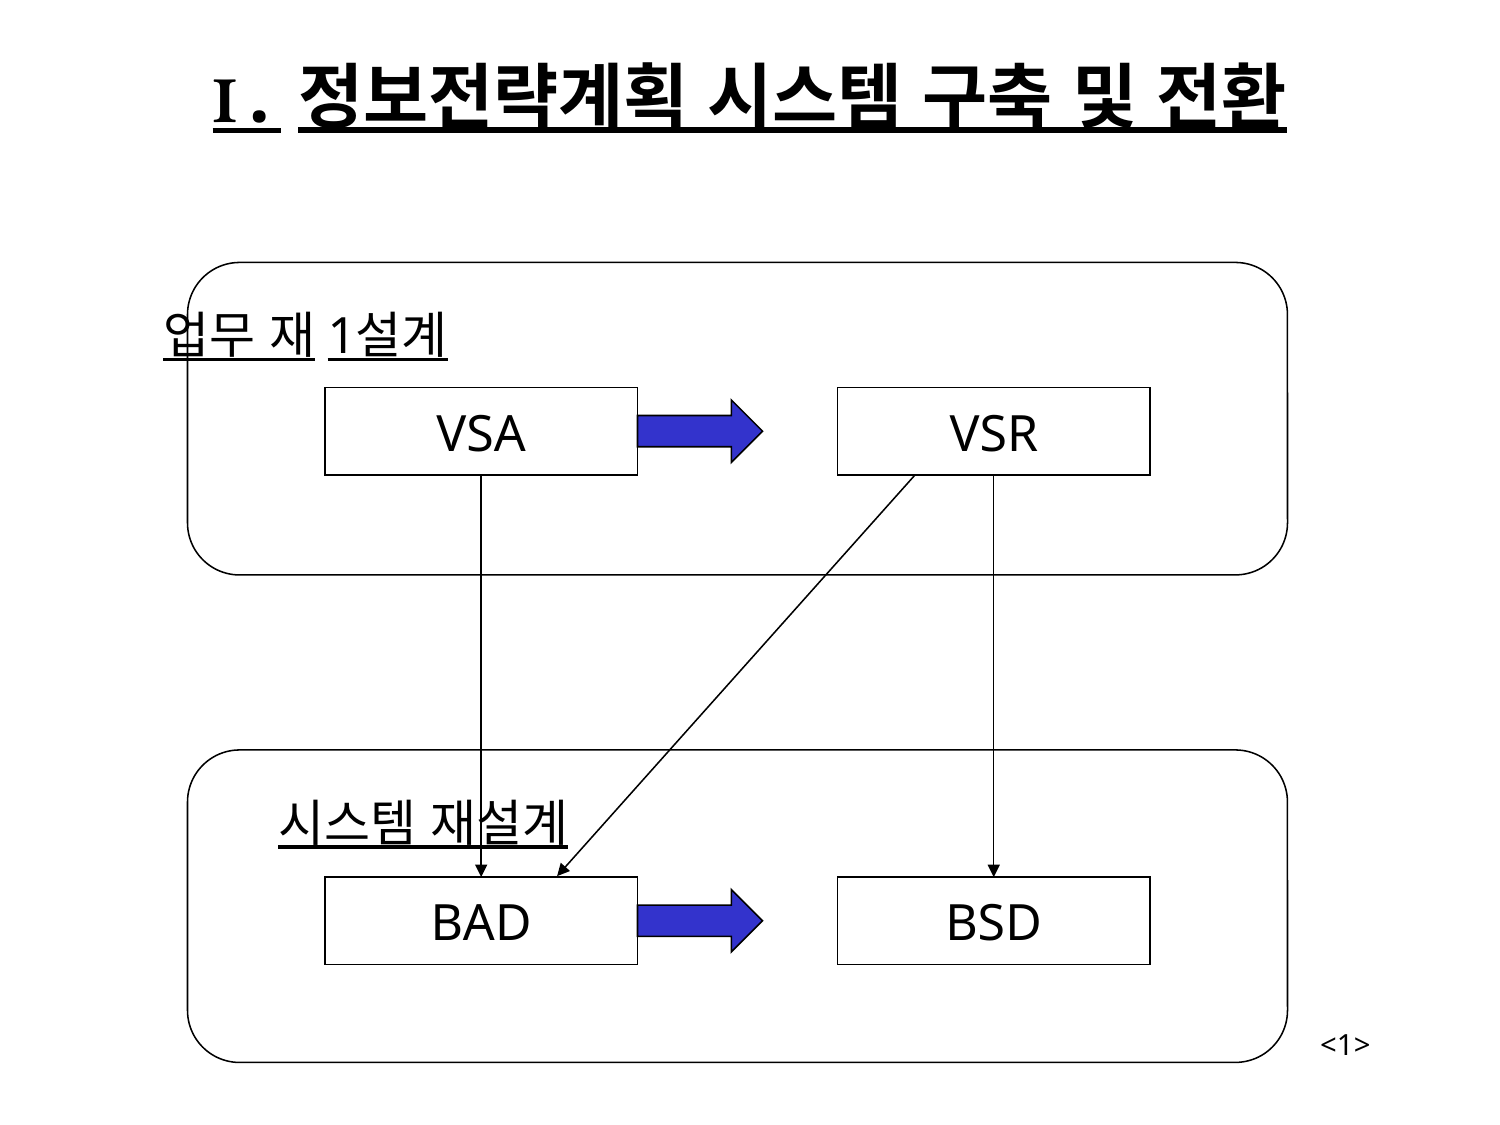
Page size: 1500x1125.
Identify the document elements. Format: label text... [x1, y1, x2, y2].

slide_number <1> [1072, 1018, 1386, 1094]
text_box 업무 재1설계 [148, 296, 680, 380]
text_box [187, 749, 1288, 1063]
title Ⅰ.정보전략계획 시스템 구축 및 전환 [112, 0, 1388, 188]
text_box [535, 496, 937, 855]
text_box [187, 262, 1288, 575]
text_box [324, 387, 1151, 476]
